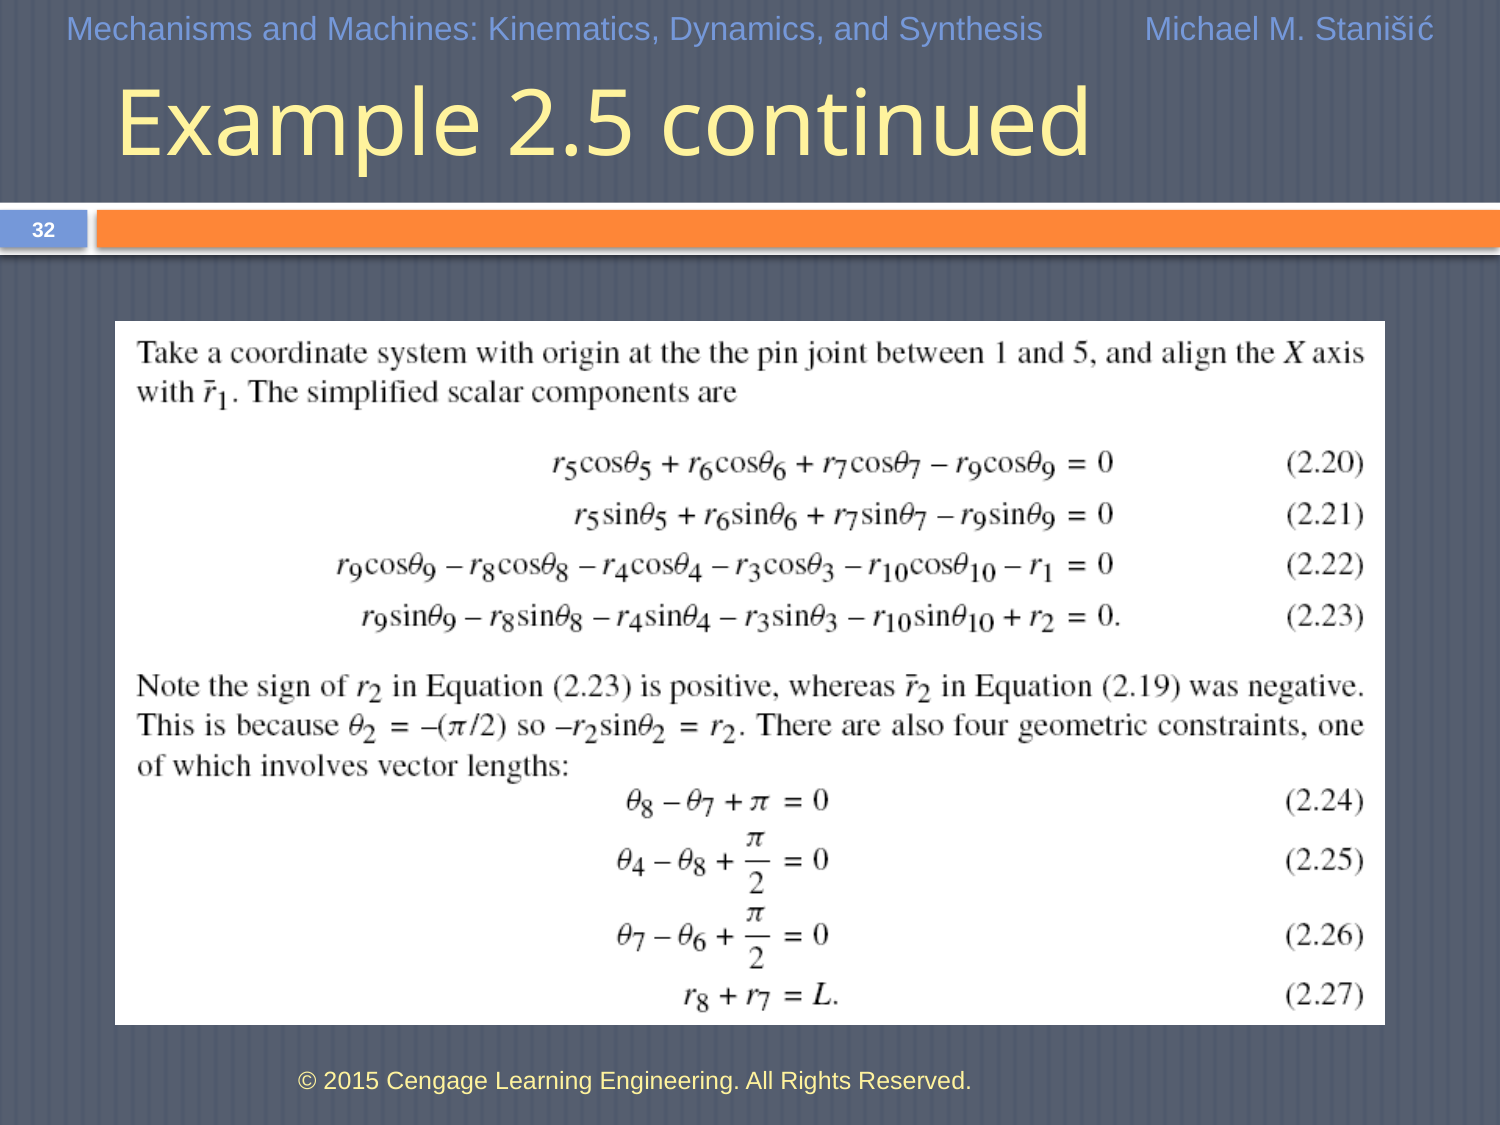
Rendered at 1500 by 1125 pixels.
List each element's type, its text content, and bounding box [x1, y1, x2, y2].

picture [115, 321, 1385, 1026]
slide_number 32 [0, 208, 88, 249]
title Example 2.5 continued [99, 55, 1438, 201]
footer © 2015 Cengage Learning Engineering. All Rights Reserved. [106, 1050, 996, 1110]
text_box Mechanisms and Machines: Kinematics, Dynamics, and Synthesis Michael M. Stanišić [0, 0, 1500, 55]
